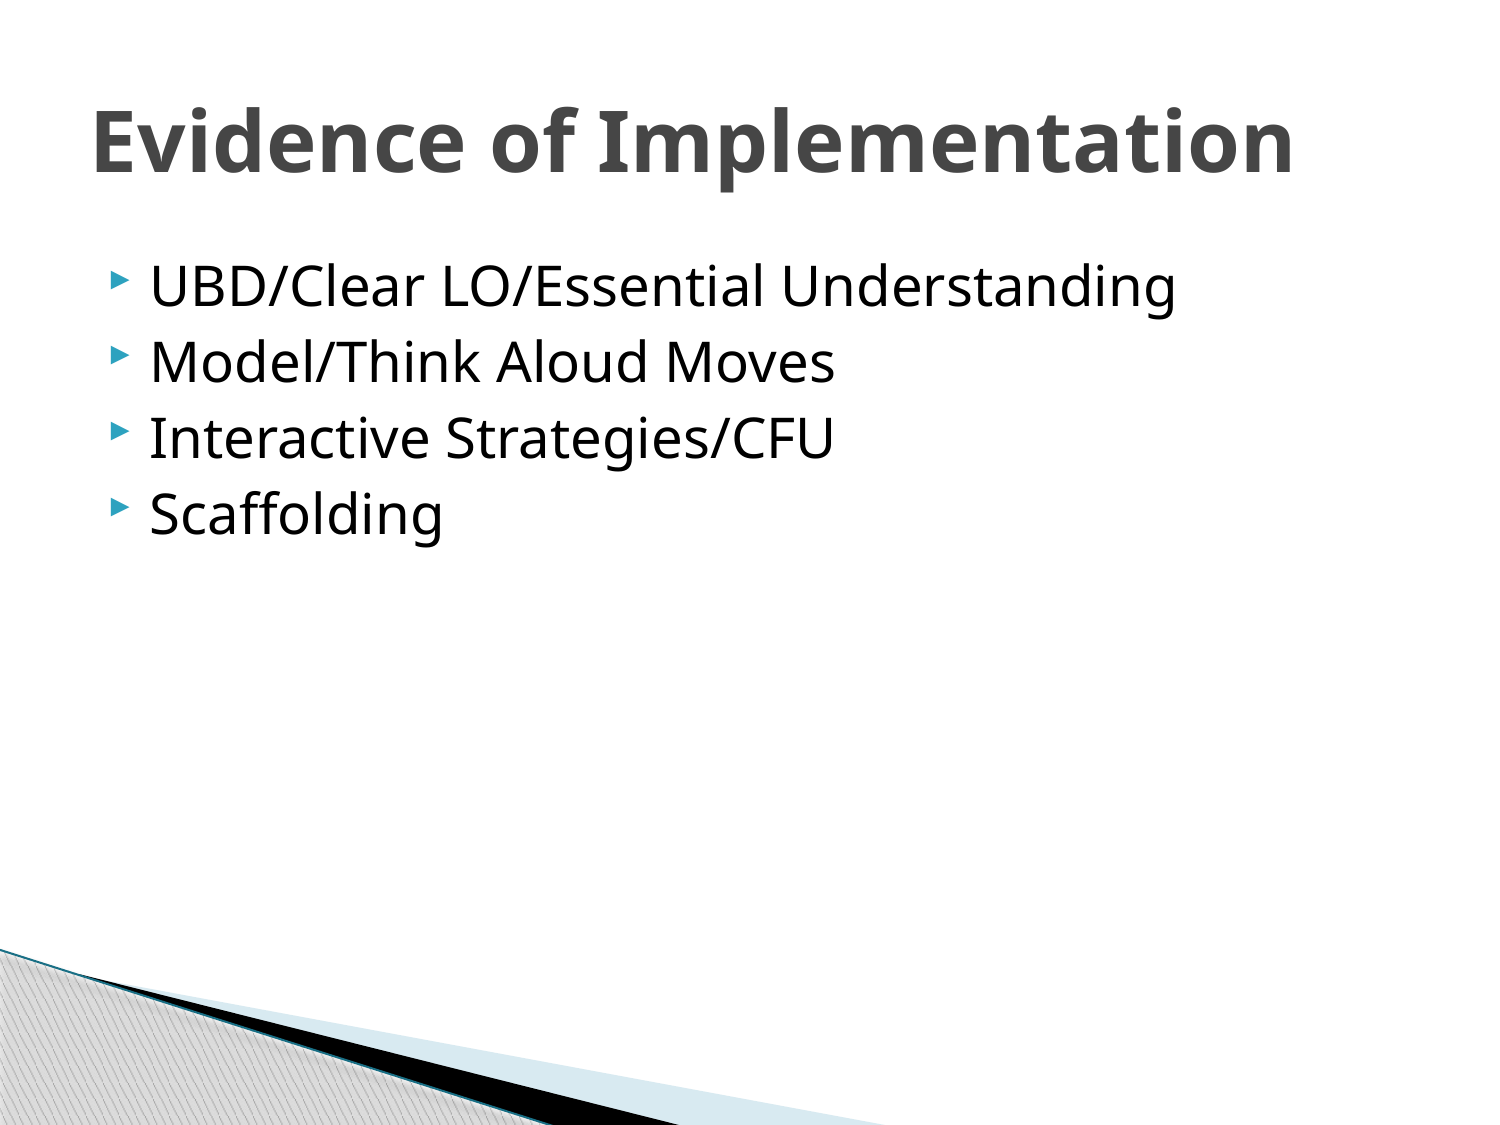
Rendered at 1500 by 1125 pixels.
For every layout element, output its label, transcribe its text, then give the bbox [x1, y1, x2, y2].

title Evidence of Implementation [75, 45, 1425, 233]
list UBD/Clear LO/Essential Understanding Model/Think Aloud Moves Interactive Strategies/CFU Scaffolding [75, 243, 1425, 986]
